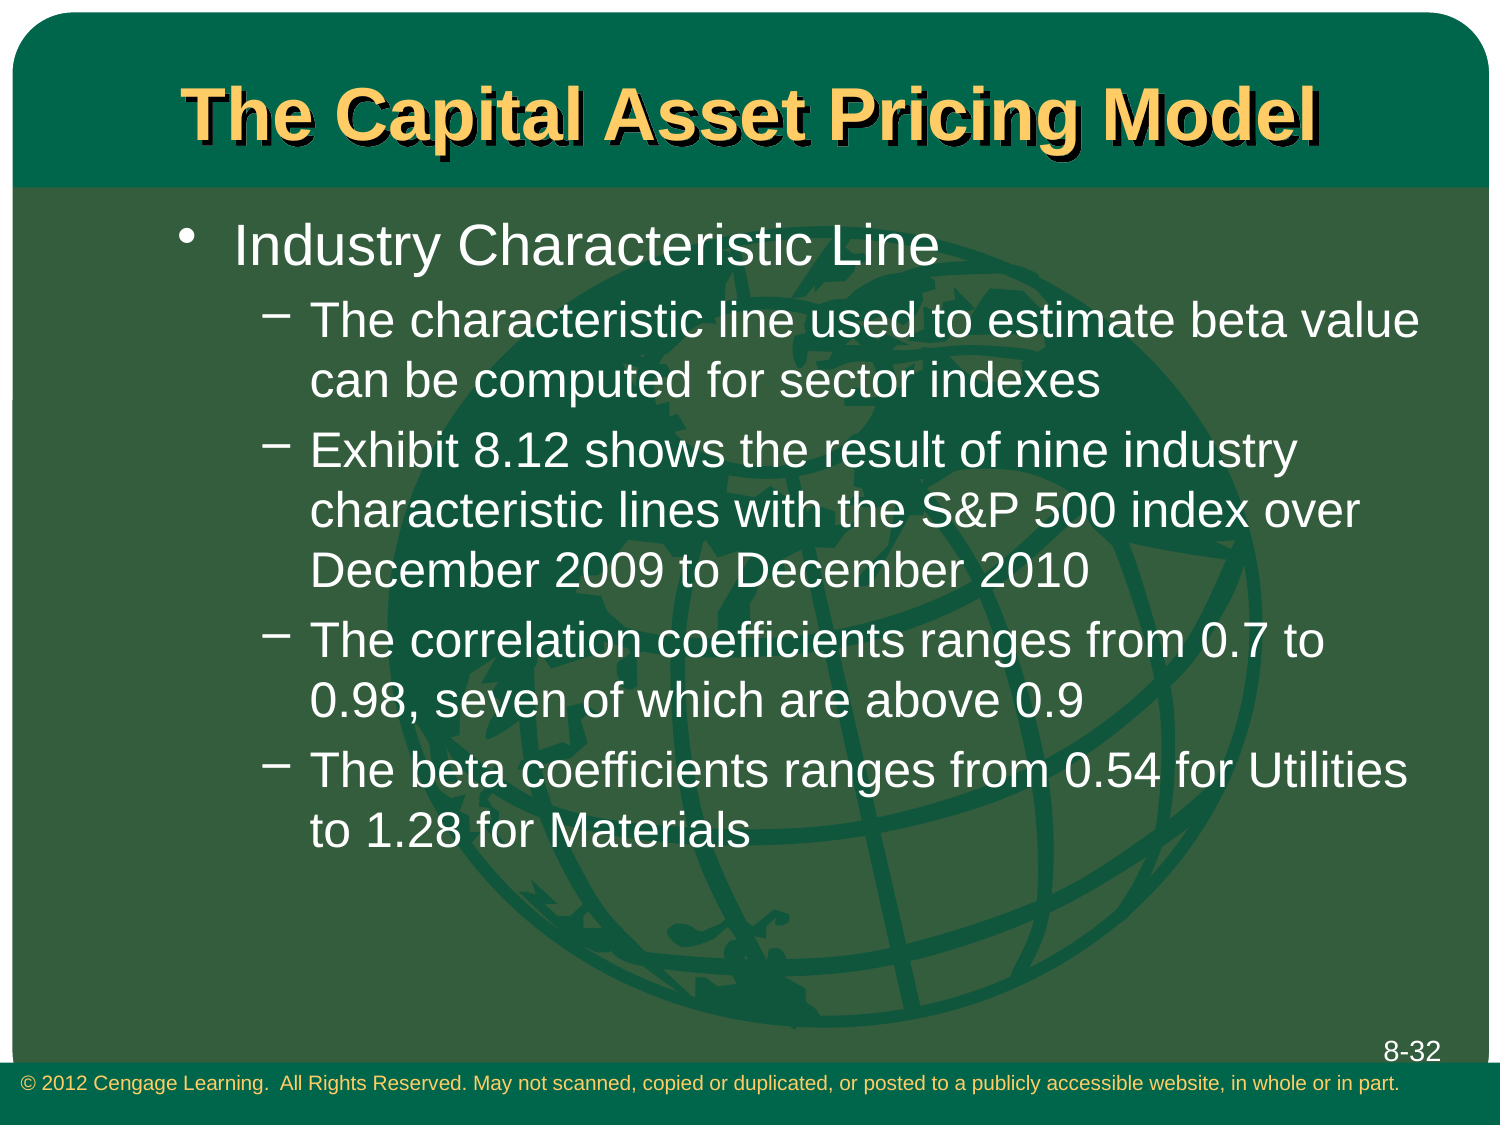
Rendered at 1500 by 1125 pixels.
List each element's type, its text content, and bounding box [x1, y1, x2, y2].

footer © 2012 Cengage Learning. All Rights Reserved. May not scanned, copied or duplicated, or posted to a publicly accessible website, in whole or in part. [0, 1062, 1500, 1125]
title The Capital Asset Pricing Model [75, 32, 1425, 188]
slide_number 8-32 [1325, 1025, 1500, 1062]
list Industry Characteristic Line The characteristic line used to estimate beta value can be computed for sector indexes Exhibit 8.12 shows the result of nine industry characteristic lines with the S&P 500 index over December 2009 to December 2010 The correlation coefficients ranges from 0.7 to 0.98, seven of which are above 0.9 The beta coefficients ranges from 0.54 for Utilities to 1.28 for Materials [162, 200, 1450, 1000]
